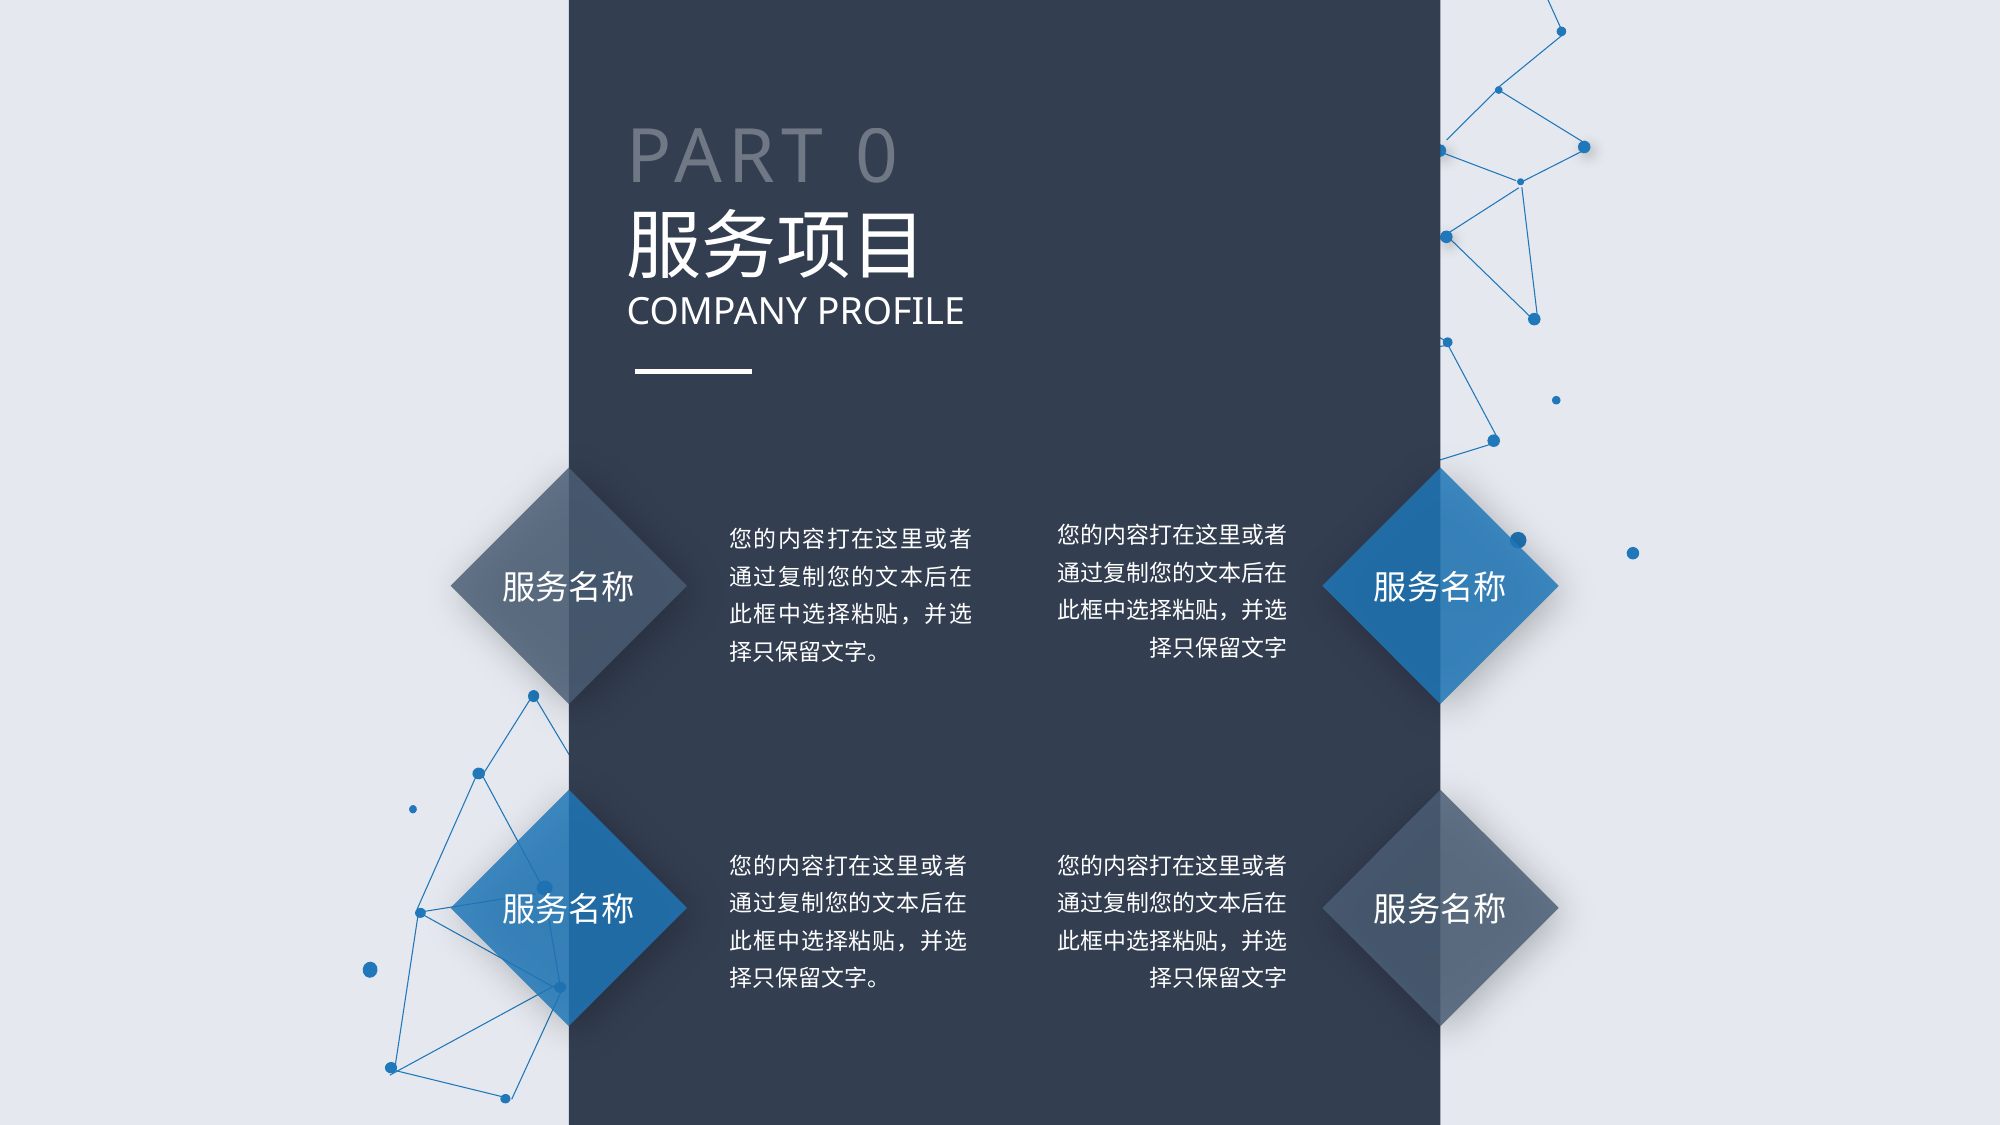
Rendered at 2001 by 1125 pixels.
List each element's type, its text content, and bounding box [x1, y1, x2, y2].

text_box 服务名称 [1320, 788, 1561, 1028]
text_box 您的内容打在这里或者通过复制您的文本后在此框中选择粘贴，并选择只保留文字 [1047, 841, 1288, 992]
text_box 服务名称 [449, 788, 689, 1028]
text_box 您的内容打在这里或者通过复制您的文本后在此框中选择粘贴，并选择只保留文字。 [729, 841, 968, 992]
text_box 您的内容打在这里或者通过复制您的文本后在此框中选择粘贴，并选择只保留文字。 [729, 514, 973, 665]
text_box 您的内容打在这里或者通过复制您的文本后在此框中选择粘贴，并选择只保留文字 [1047, 510, 1288, 661]
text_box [611, 99, 1278, 372]
text_box 服务名称 [449, 466, 689, 706]
text_box 服务名称 [1320, 466, 1561, 706]
